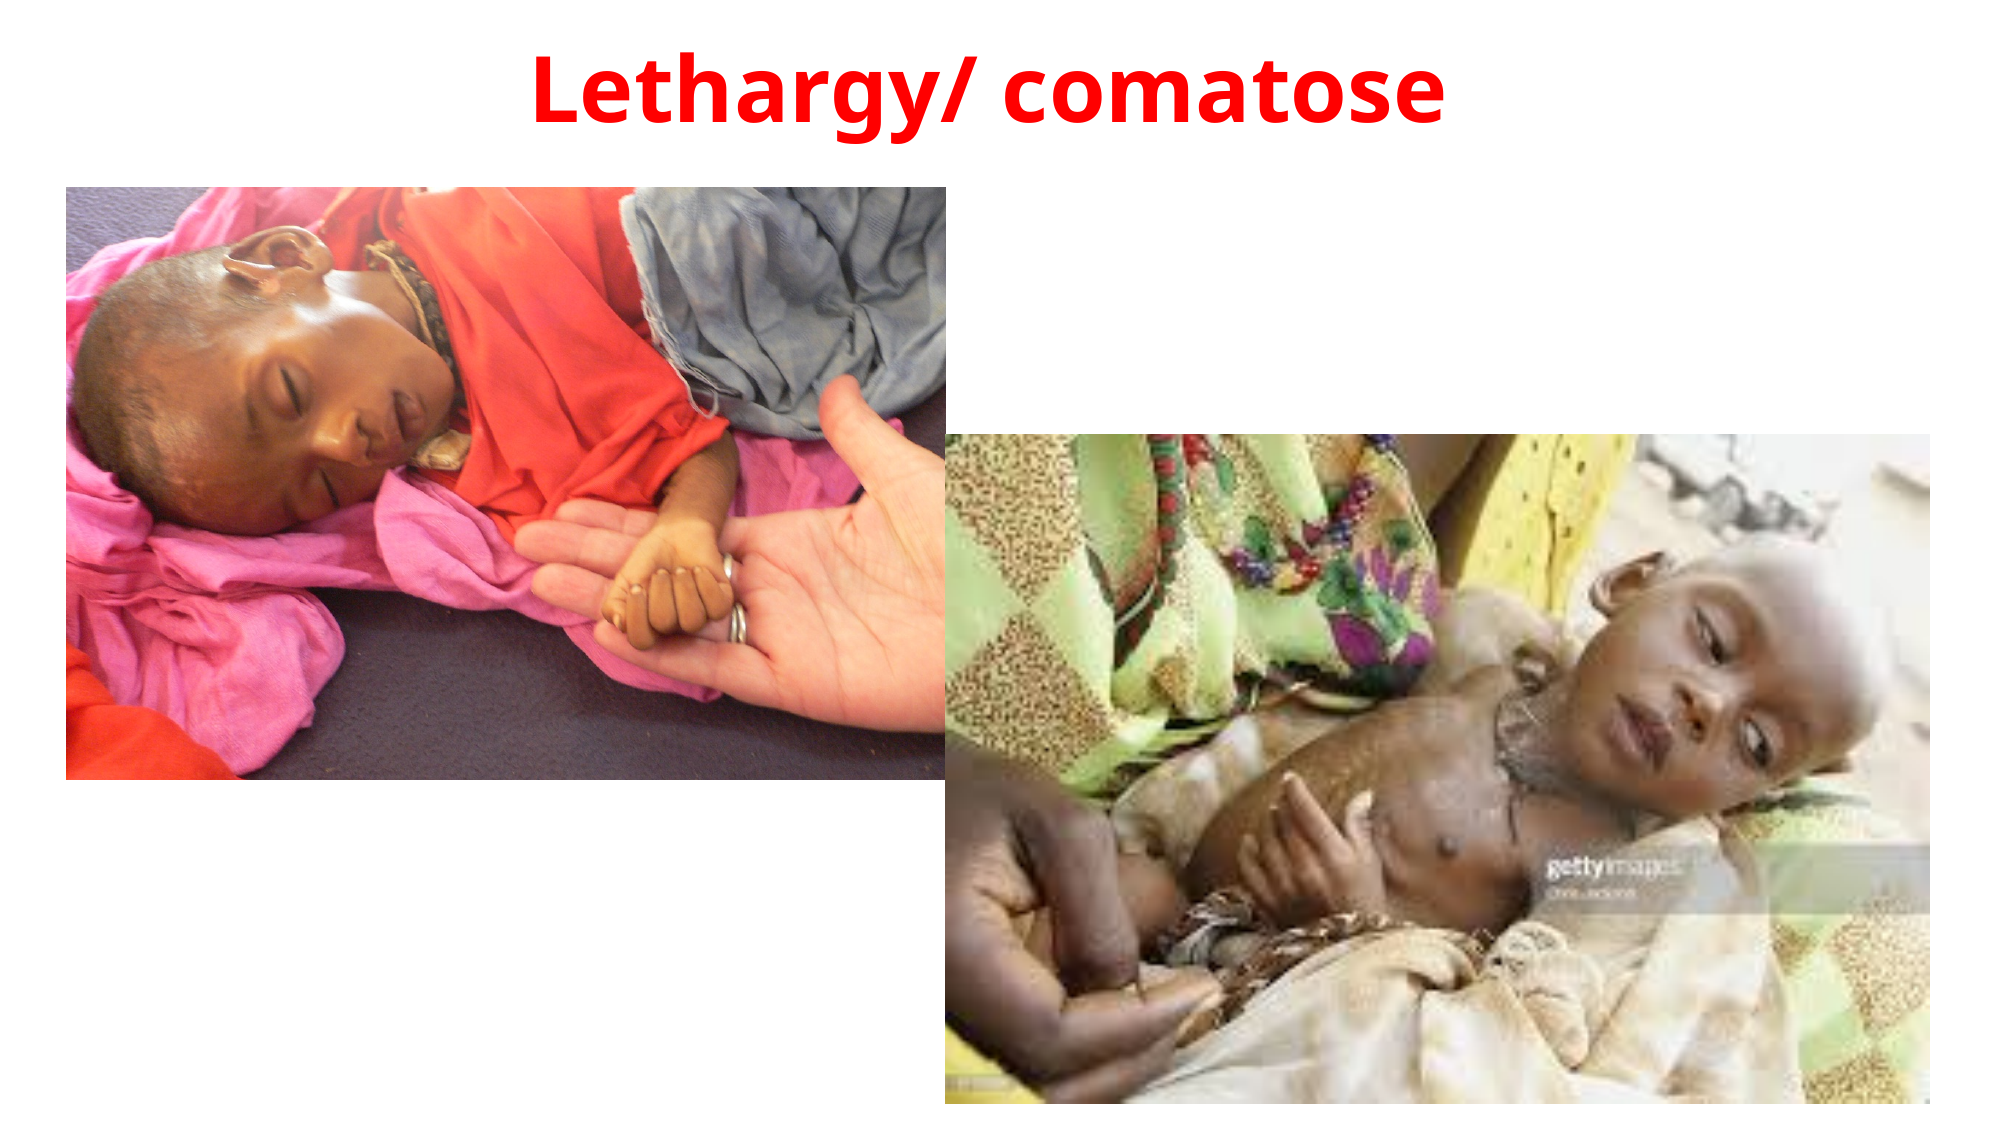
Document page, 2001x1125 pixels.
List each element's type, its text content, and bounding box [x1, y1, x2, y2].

picture [945, 434, 1930, 1104]
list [66, 187, 946, 780]
title Lethargy/ comatose [137, 21, 1863, 164]
